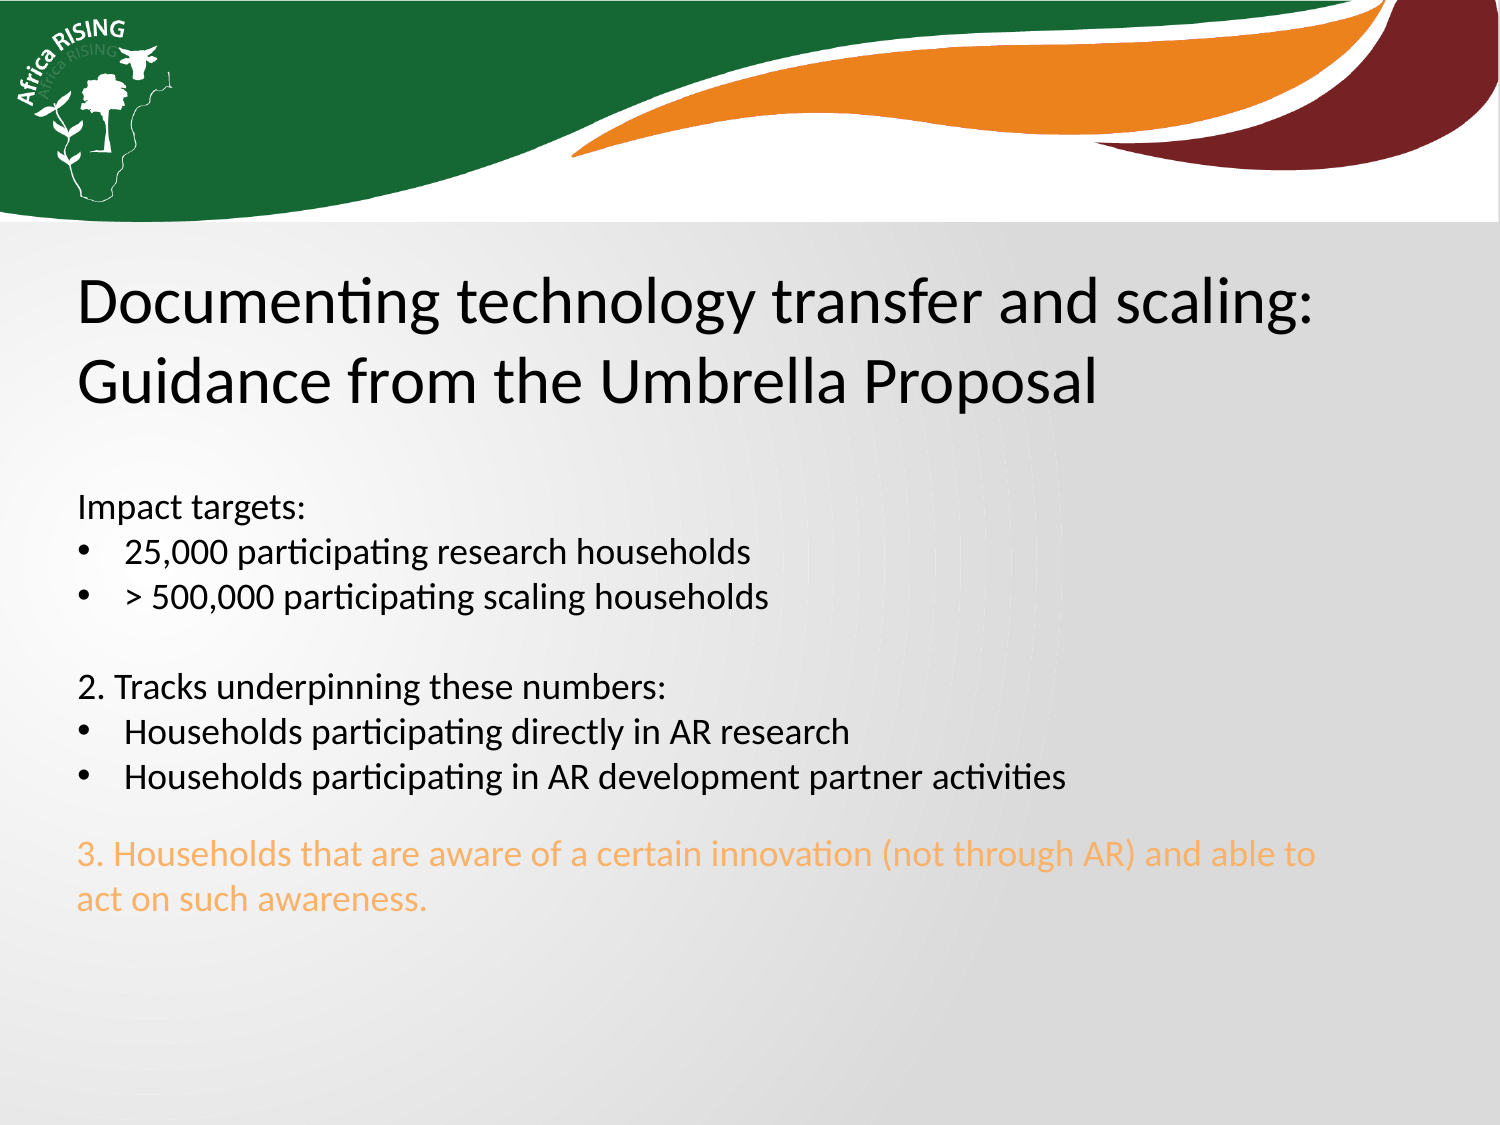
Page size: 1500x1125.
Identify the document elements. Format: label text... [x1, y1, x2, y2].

text_box Documenting technology transfer and scaling: Guidance from the Umbrella Proposal [62, 249, 1438, 425]
text_box Impact targets: 25,000 participating research households > 500,000 participating scaling households 2. Tracks underpinning these numbers: Households participating directly in AR research Households participating in AR development partner activities [62, 474, 1362, 805]
picture [0, 0, 1499, 222]
text_box 3. Households that are aware of a certain innovation (not through AR) and able to act on such awareness. [61, 821, 1362, 927]
